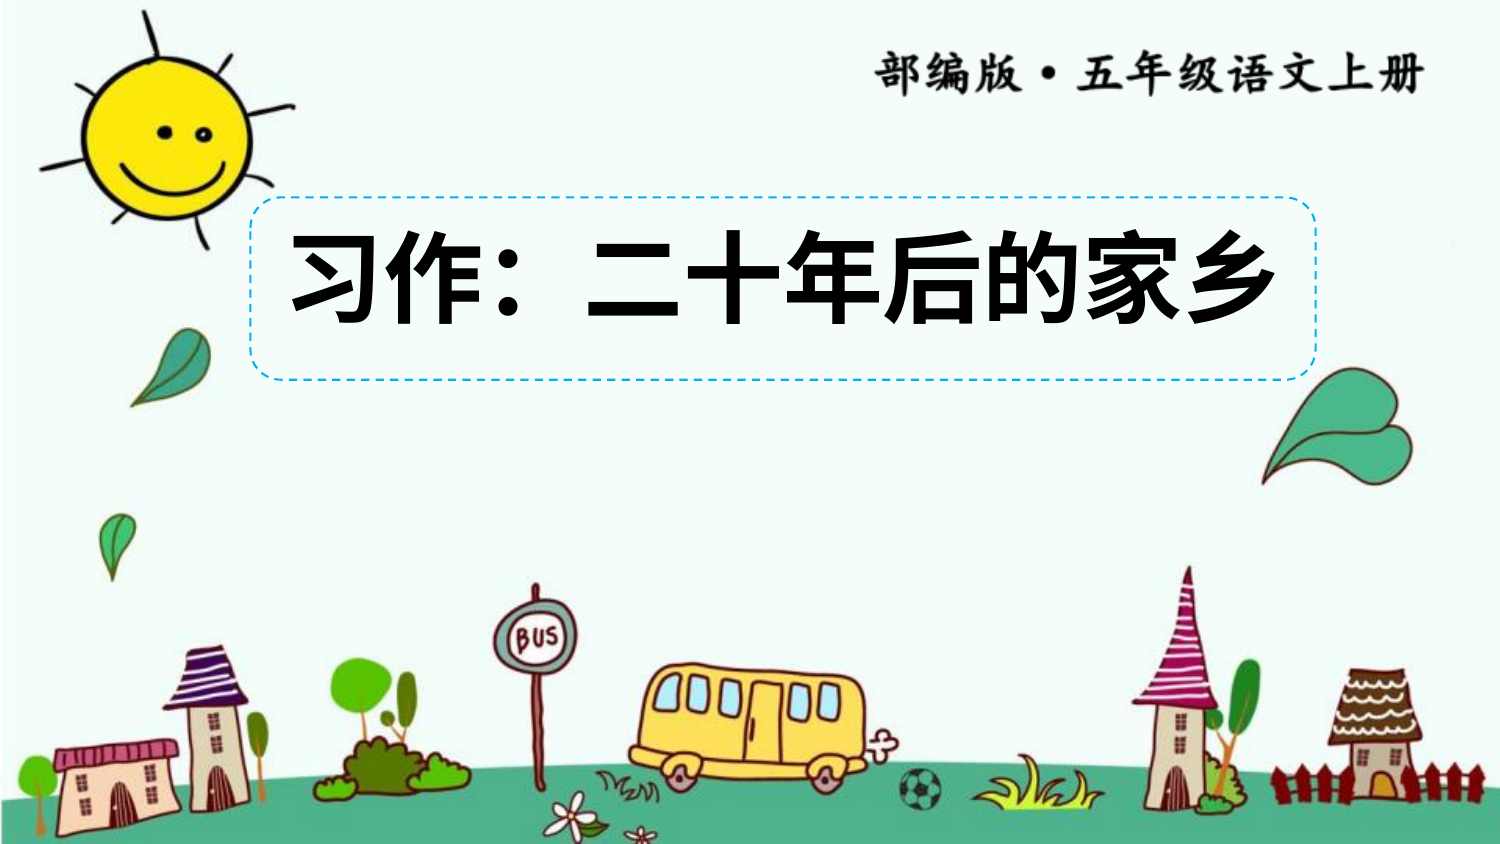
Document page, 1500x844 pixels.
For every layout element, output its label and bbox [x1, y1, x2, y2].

picture [0, 0, 1500, 844]
text_box [249, 196, 1317, 381]
